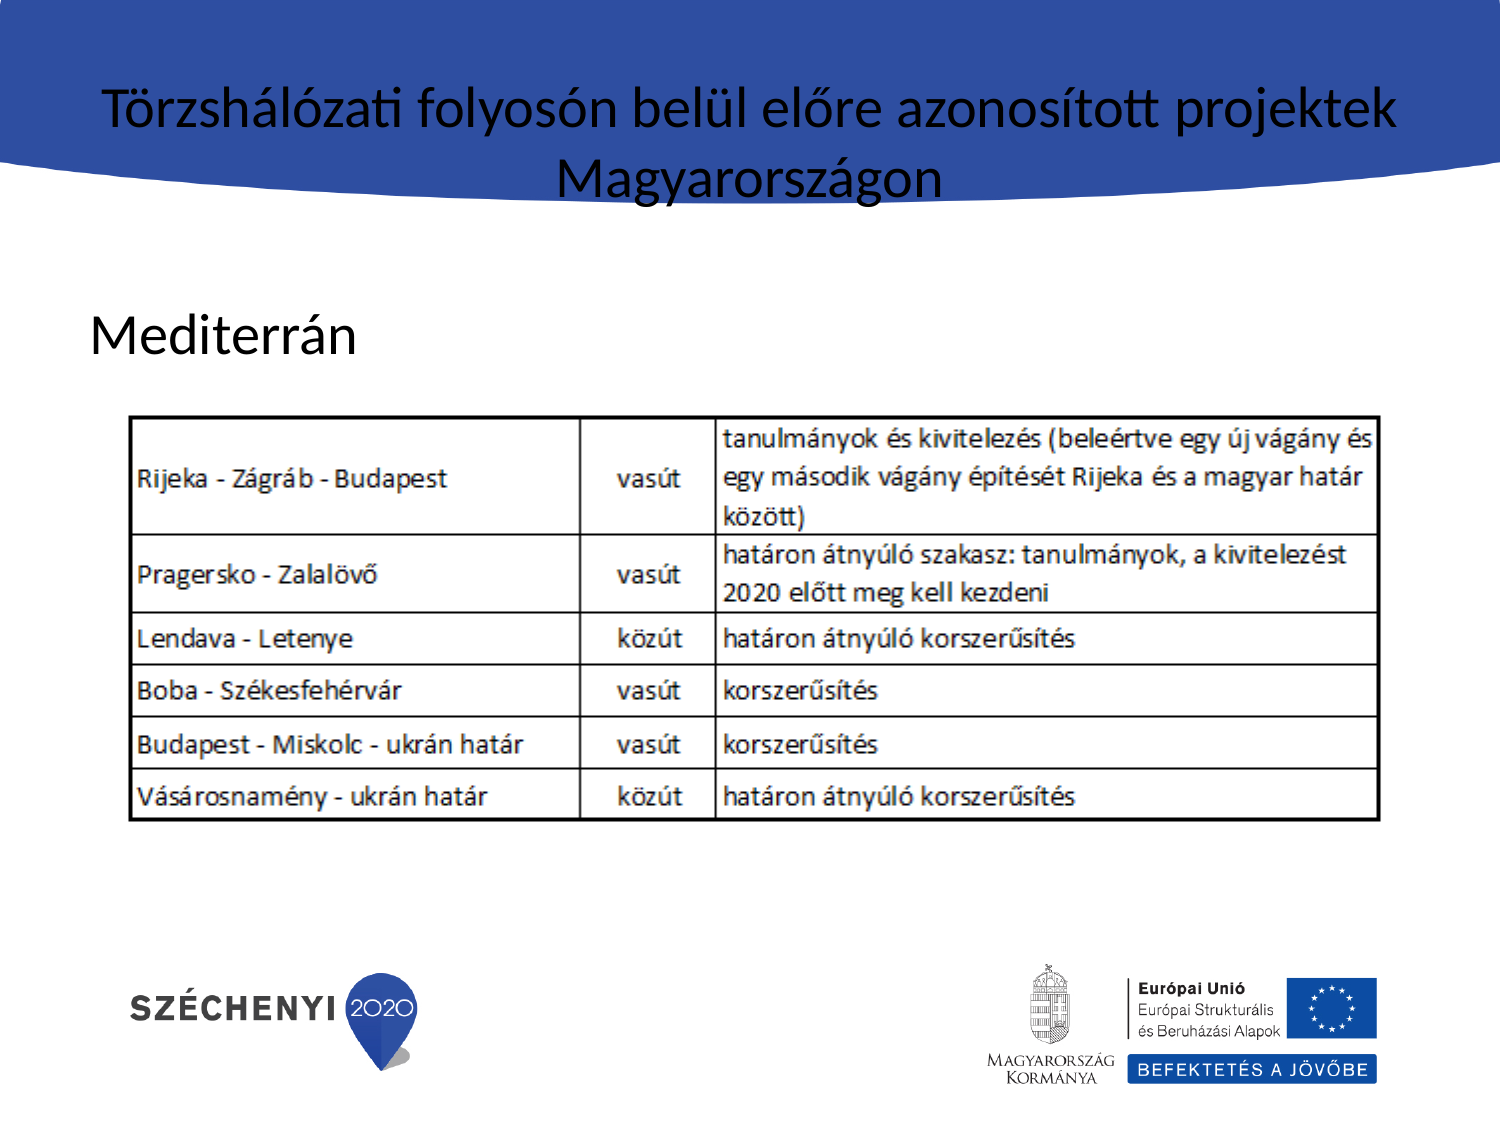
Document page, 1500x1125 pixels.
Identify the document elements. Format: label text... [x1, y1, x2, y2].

title Törzshálózati folyosón belül előre azonosított projektek Magyarországon [75, 45, 1425, 233]
picture [0, 0, 1500, 1125]
text_box Mediterrán [74, 289, 1425, 374]
